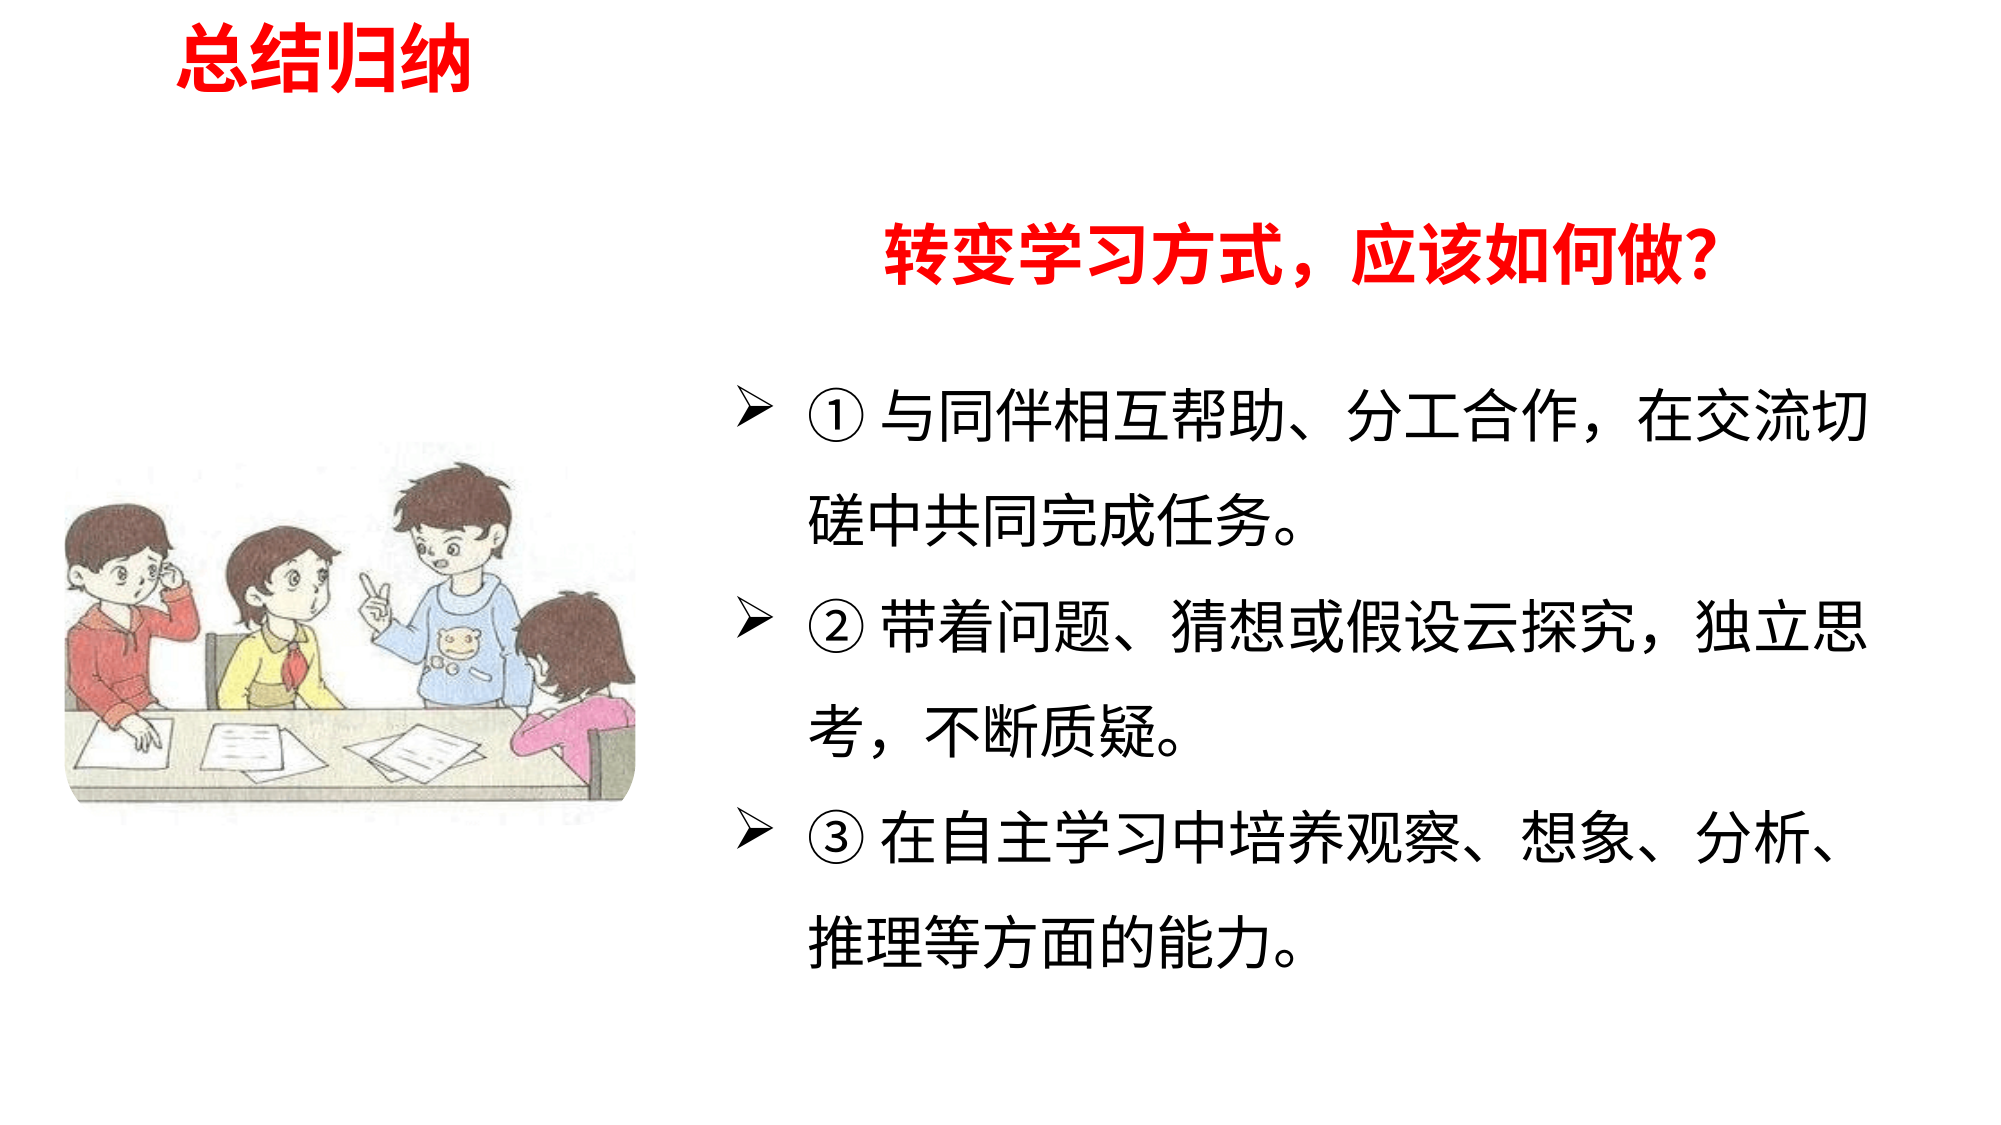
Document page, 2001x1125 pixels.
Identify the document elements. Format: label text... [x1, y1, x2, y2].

text_box 转变学习方式，应该如何做？ [868, 205, 1767, 300]
text_box ①与同伴相互帮助、分工合作，在交流切磋中共同完成任务。 [717, 336, 1910, 547]
picture [64, 441, 636, 826]
text_box ③在自主学习中培养观察、想象、分析、推理等方面的能力。 [717, 758, 1886, 984]
text_box 总结归纳 [159, 4, 490, 110]
text_box ②带着问题、猜想或假设云探究，独立思考，不断质疑。 [717, 547, 1910, 773]
